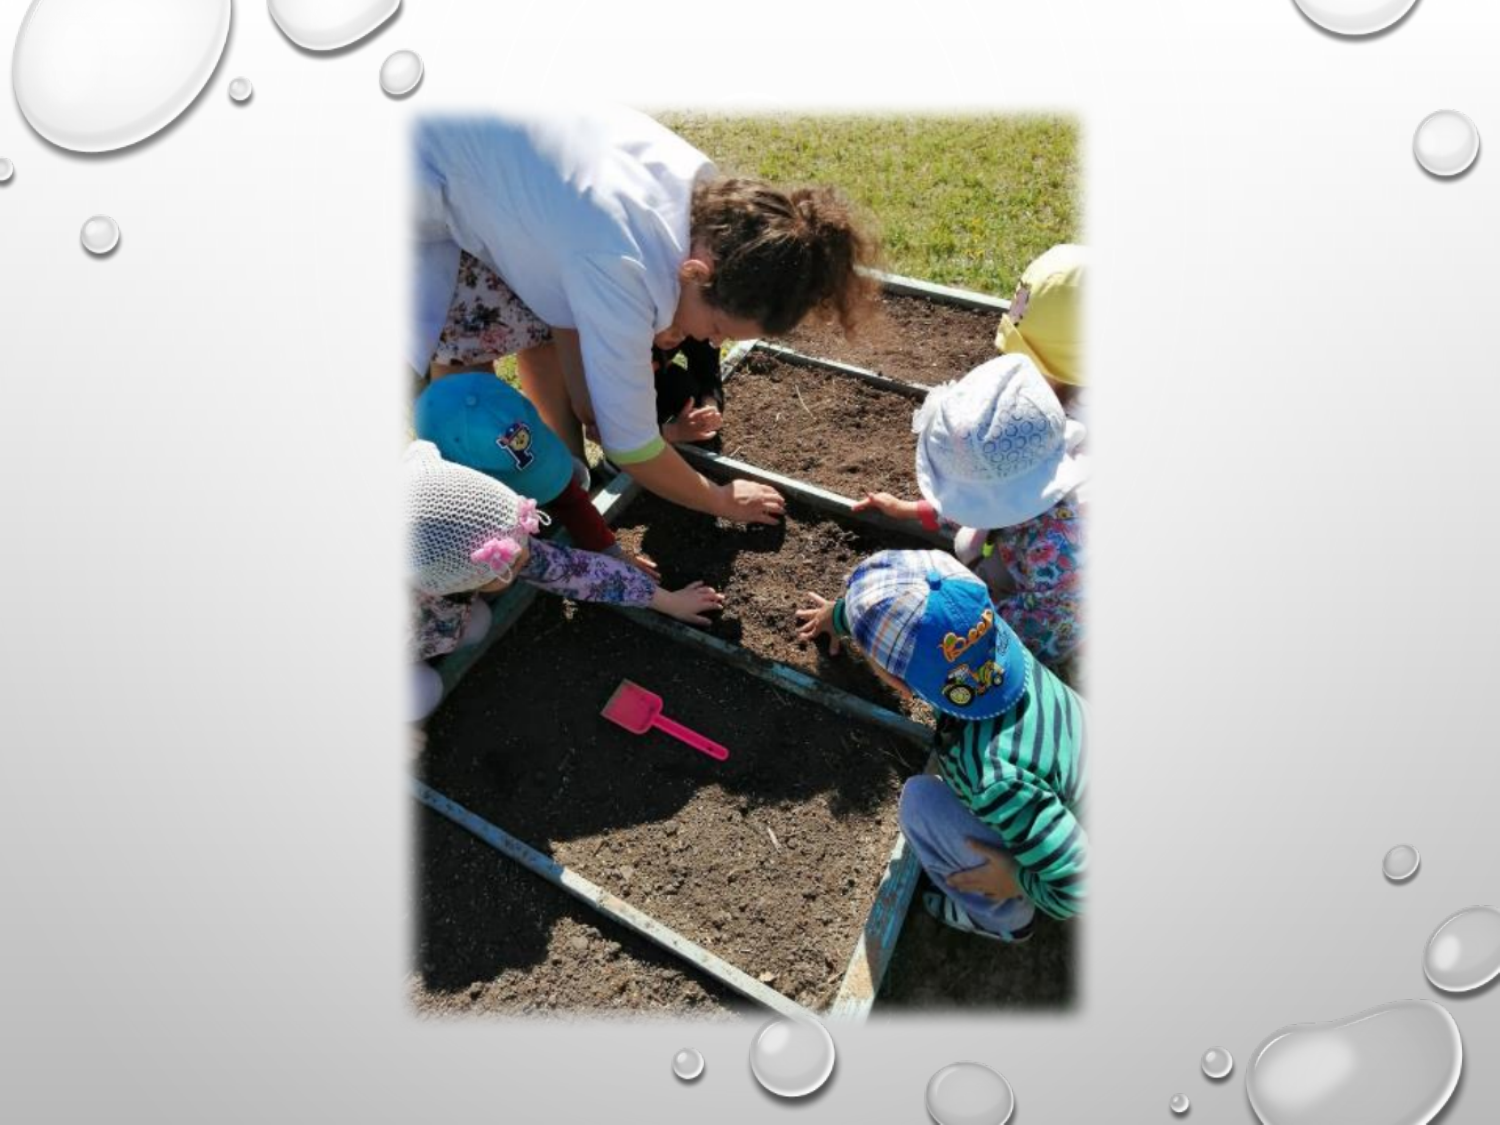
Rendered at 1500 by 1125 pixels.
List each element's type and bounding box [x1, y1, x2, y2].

picture [0, 0, 1500, 1125]
list [396, 98, 1096, 1032]
